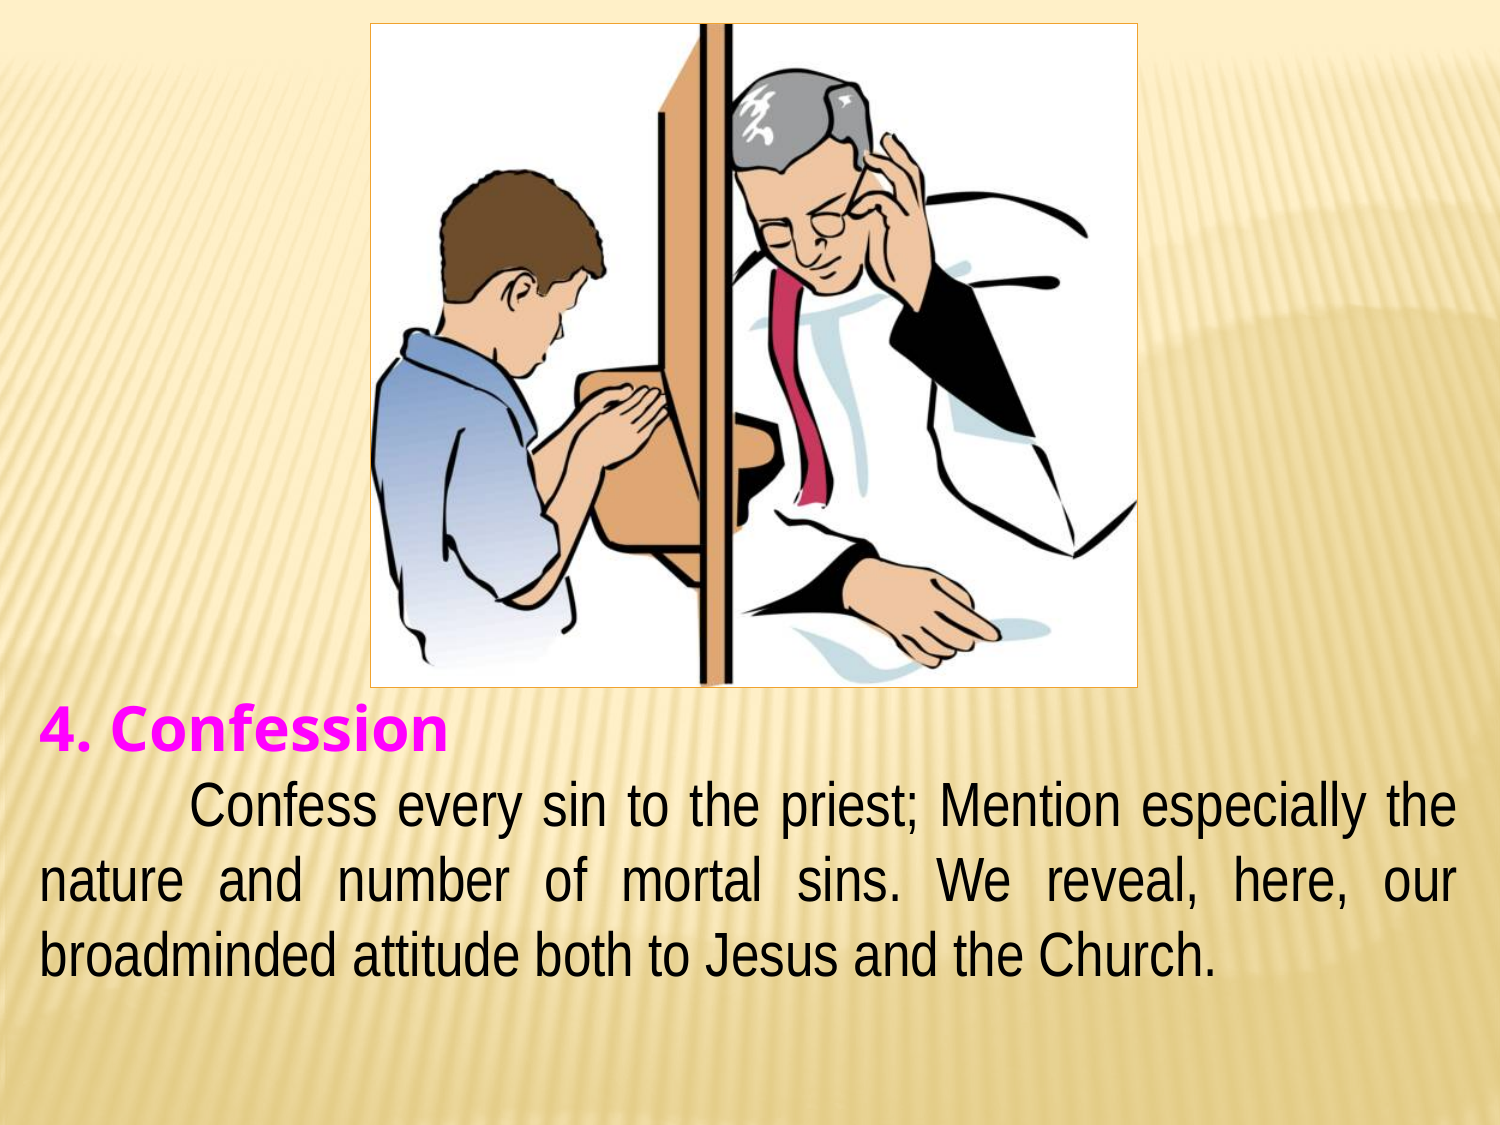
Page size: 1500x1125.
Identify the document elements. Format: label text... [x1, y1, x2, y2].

text_box 4. Confession Confess every sin to the priest; Mention especially the nature and number of mortal sins. We reveal, here, our broadminded attitude both to Jesus and the Church. [24, 681, 1475, 997]
picture [369, 23, 1138, 688]
